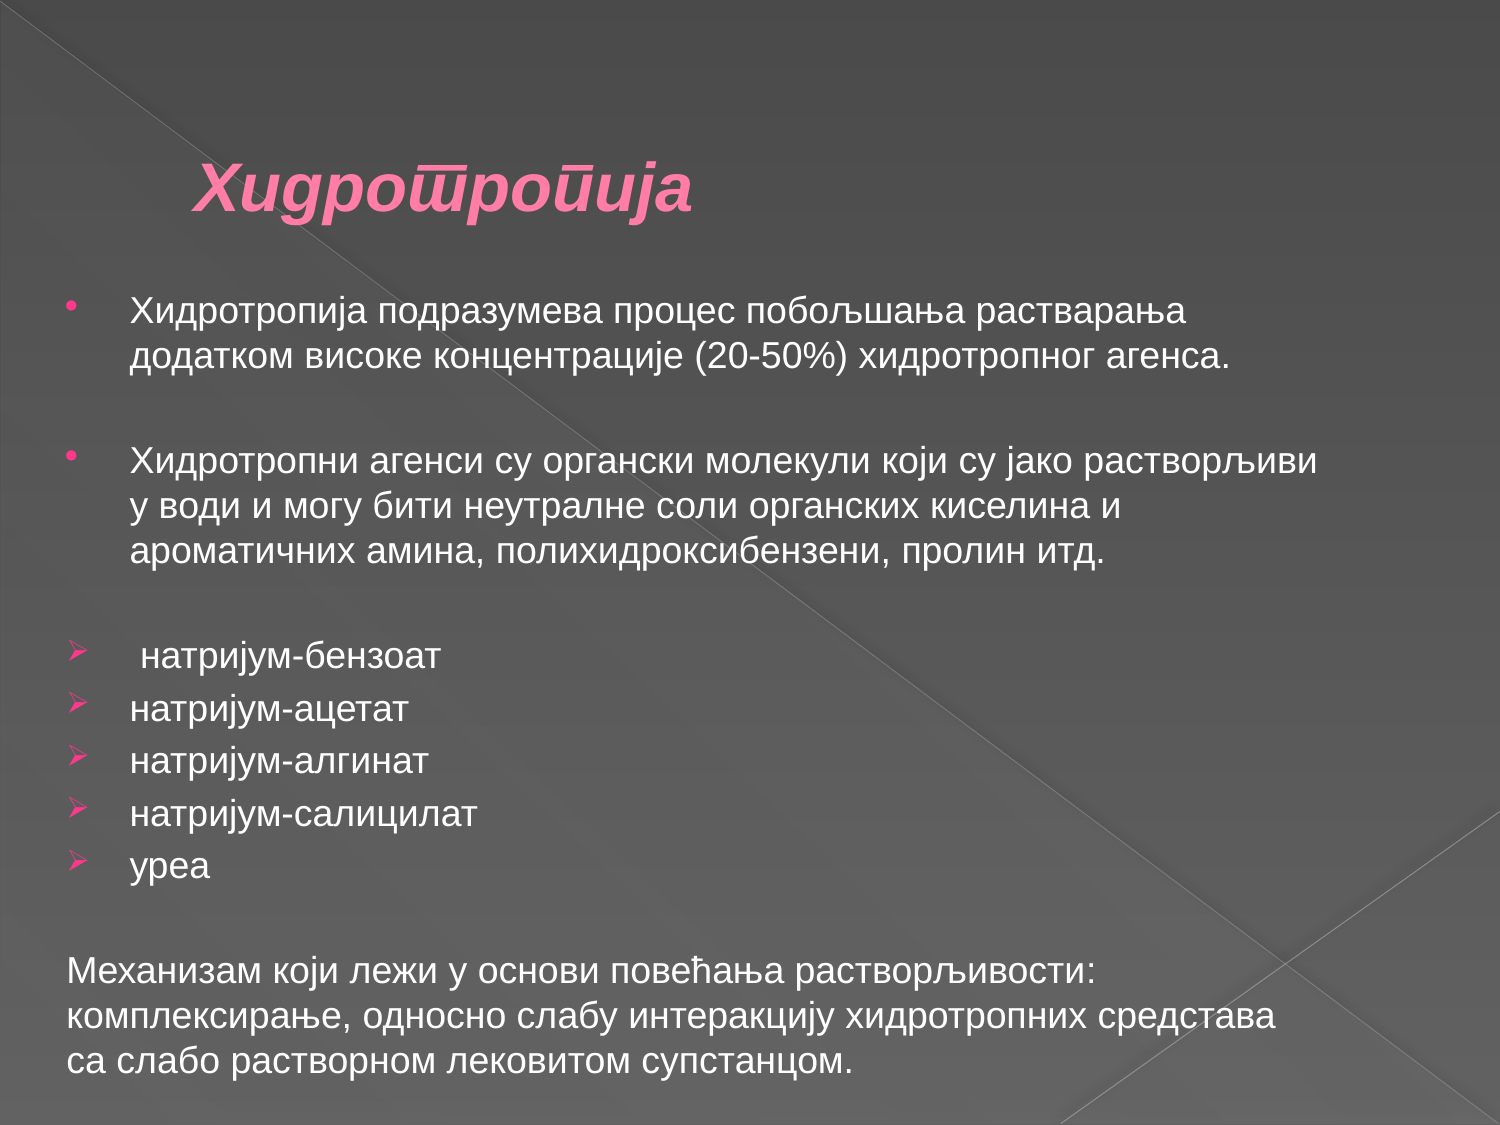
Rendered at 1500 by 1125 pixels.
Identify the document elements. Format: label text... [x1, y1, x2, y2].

list Хидротропија подразумева процес побољшања растварања додатком високе концентрације (20-50%) хидротропног агенса. Хидротропни агенси су органски молекули који су јако растворљиви у води и могу бити неутралне соли органских киселина и ароматичних амина, полихидроксибензени, пролин итд. натријум-бензоат натријум-ацетат натријум-алгинат натријум-салицилат уреa Mеханизам који лежи у основи повећања растворљивости: комплексирање, односно слабу интеракцију хидротропних средстава са слабо растворном лековитом супстанцом. [41, 278, 1341, 1042]
text_box Хидротропија [99, 68, 1450, 299]
